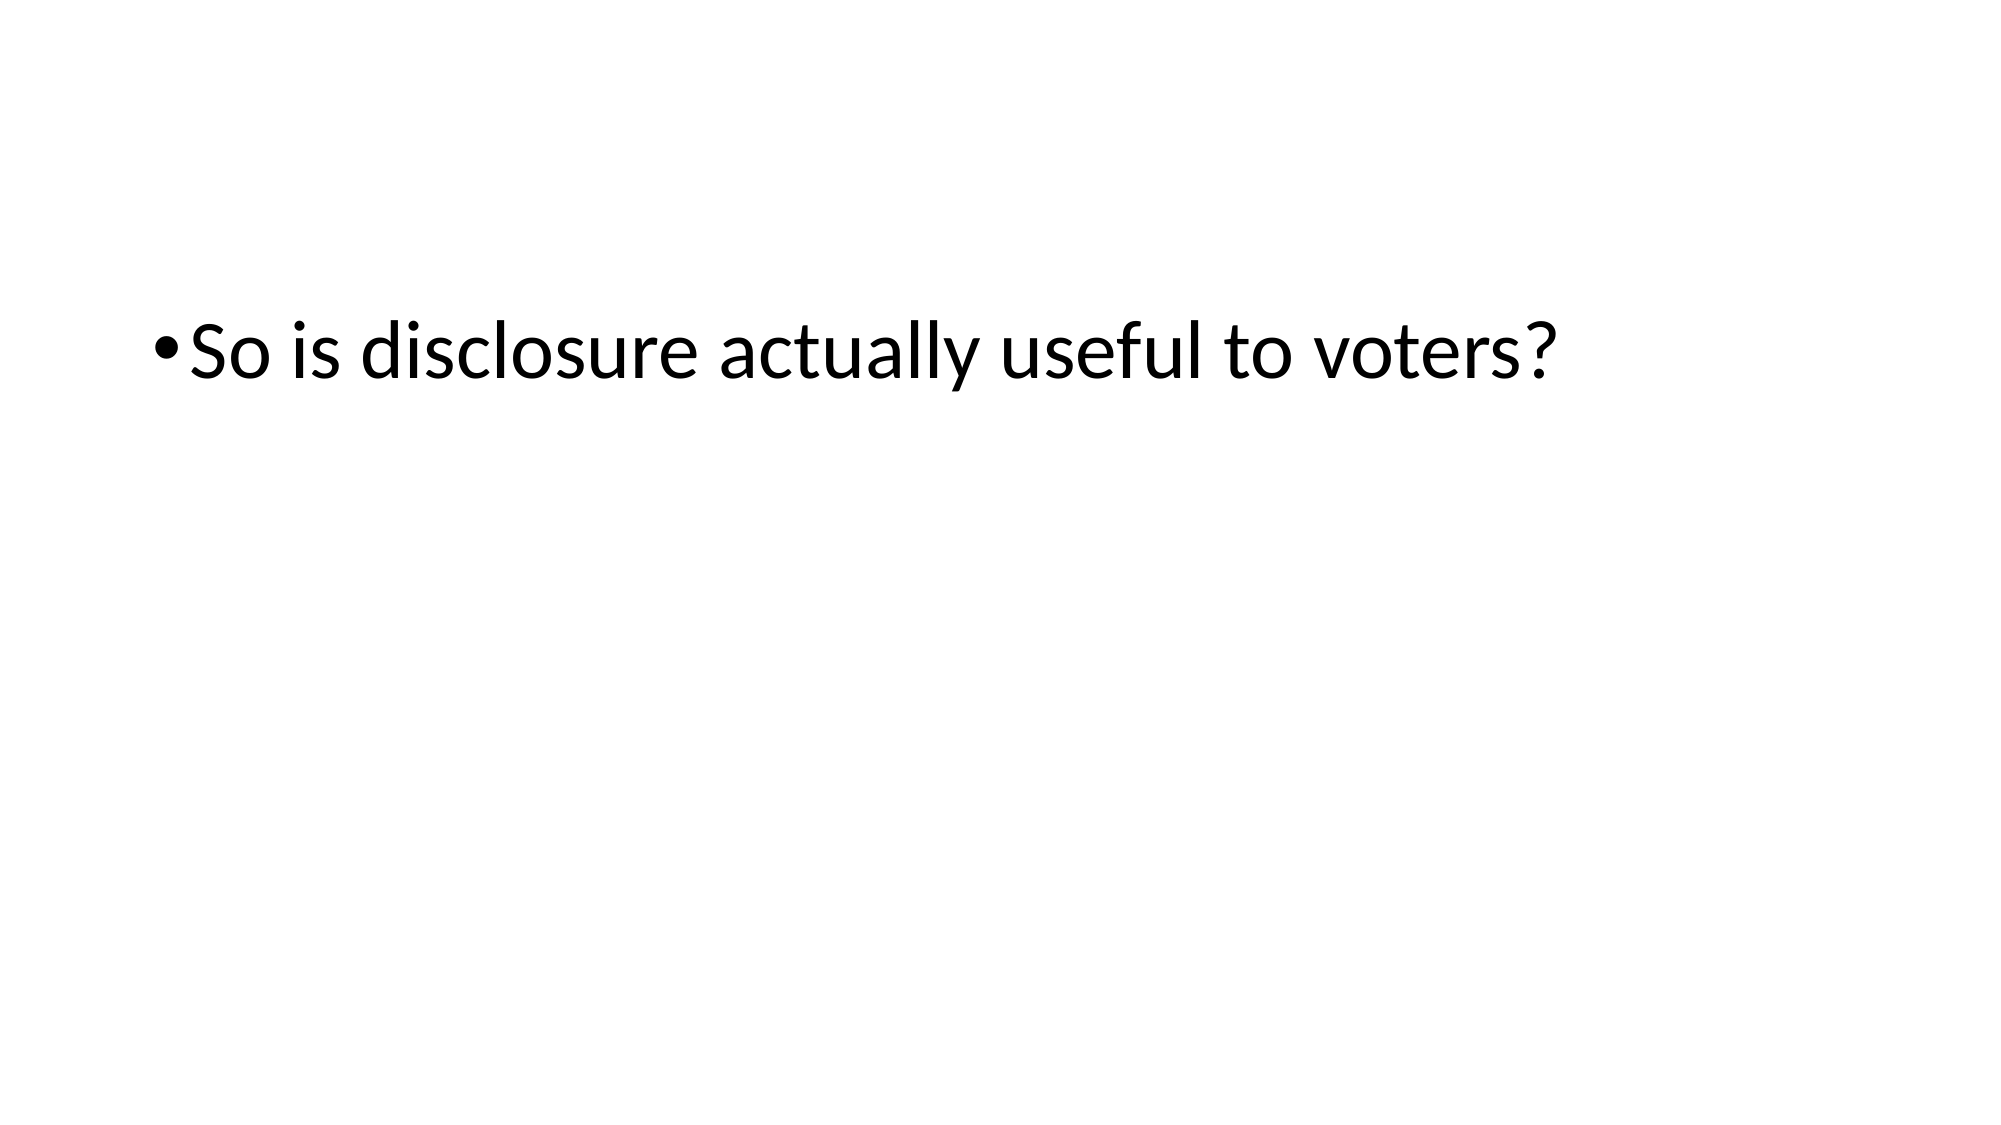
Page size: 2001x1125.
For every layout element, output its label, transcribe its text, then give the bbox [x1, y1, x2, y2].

list So is disclosure actually useful to voters? [137, 299, 1863, 1014]
